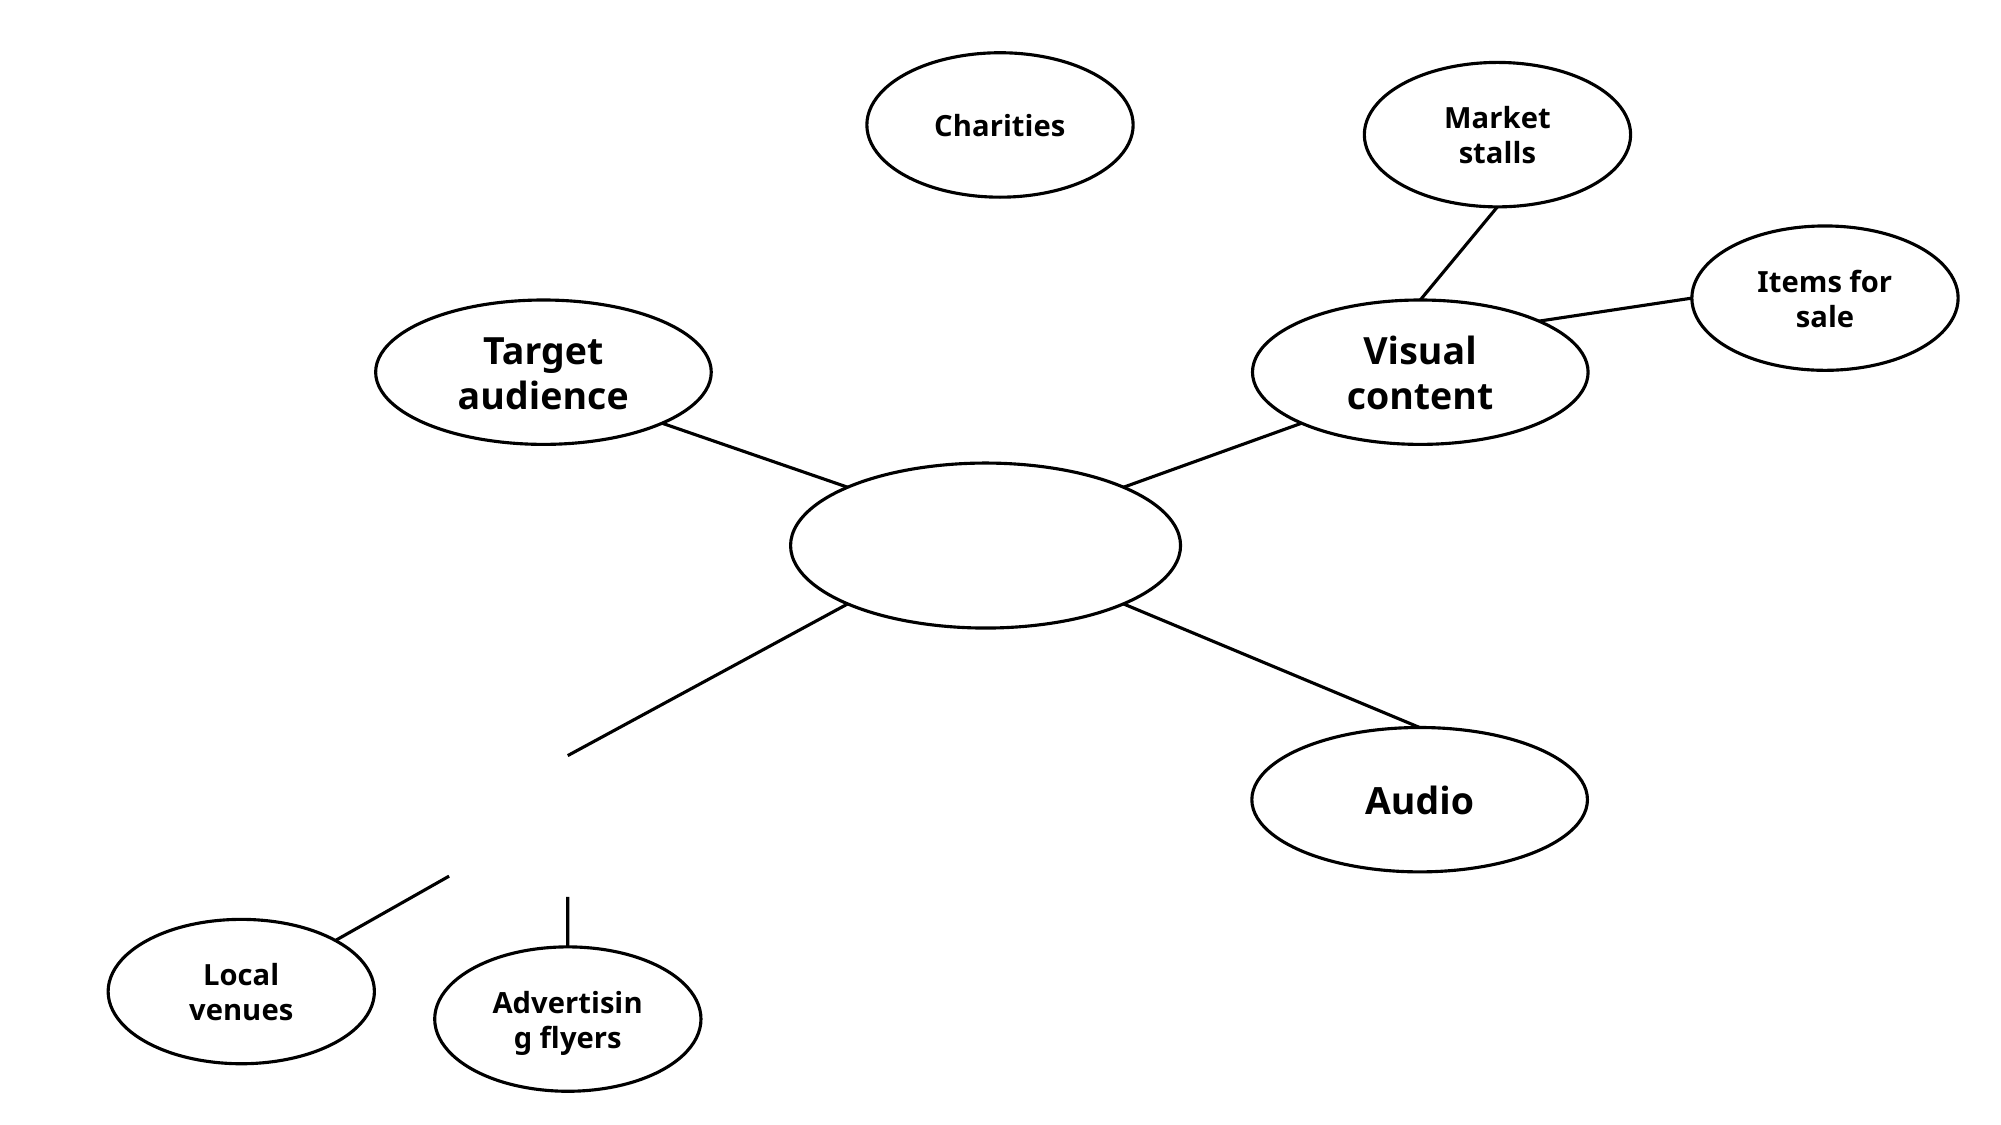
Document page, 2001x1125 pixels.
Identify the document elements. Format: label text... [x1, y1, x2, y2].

text_box Target audience [374, 298, 713, 446]
text_box Audio [1250, 725, 1590, 874]
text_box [1122, 422, 1303, 488]
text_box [1538, 297, 1693, 322]
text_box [1419, 206, 1498, 301]
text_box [1122, 603, 1421, 728]
text_box Local venues [106, 917, 376, 1066]
text_box Advertising flyers [433, 945, 703, 1093]
text_box Visual content [1250, 298, 1590, 446]
text_box Items for sale [1690, 224, 1960, 372]
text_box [334, 875, 450, 941]
text_box [789, 461, 1183, 630]
text_box Charities [865, 51, 1135, 199]
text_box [661, 422, 849, 488]
text_box Market stalls [1362, 60, 1633, 209]
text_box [567, 603, 849, 757]
